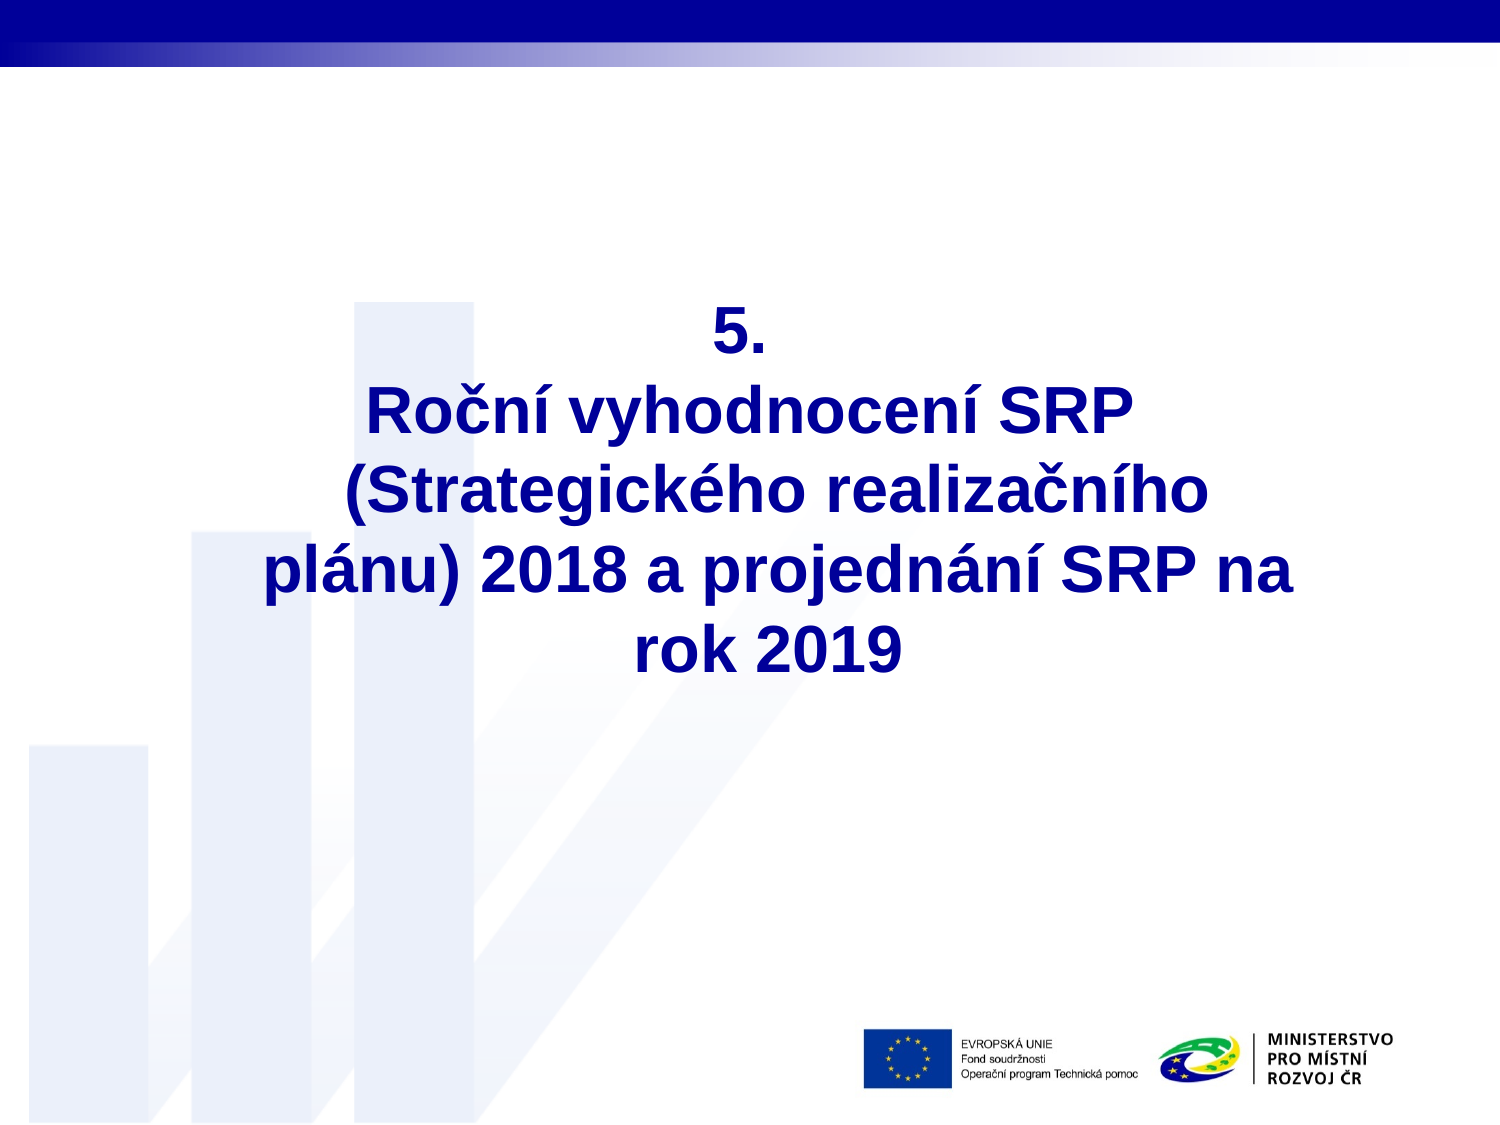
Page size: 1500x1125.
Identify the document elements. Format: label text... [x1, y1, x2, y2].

picture [29, 302, 1412, 1125]
text_box 5. Roční vyhodnocení SRP (Strategického realizačního plánu) 2018 a projednání SRP na rok 2019 [171, 278, 1329, 694]
